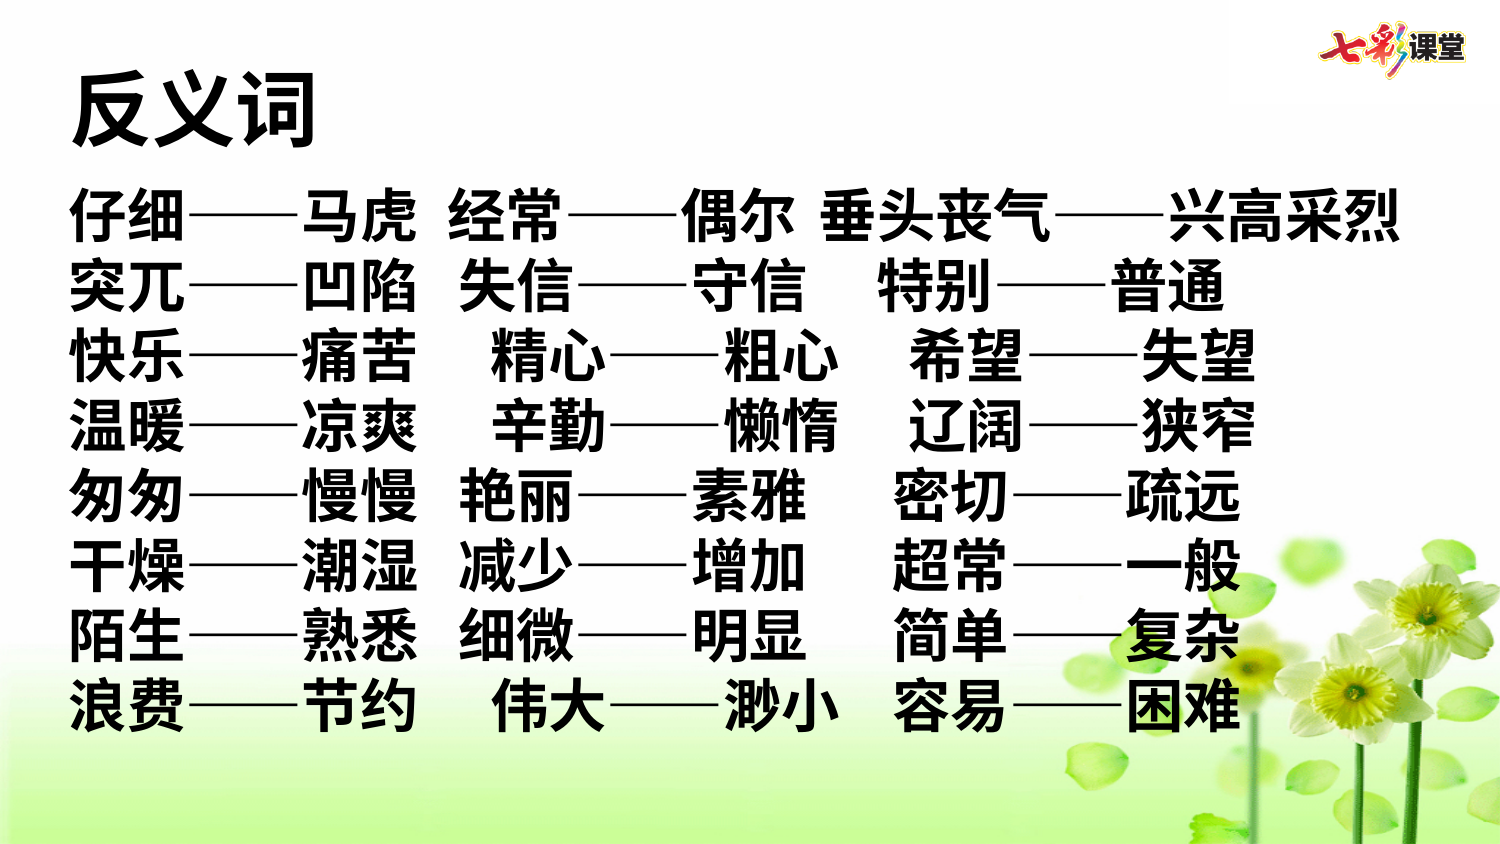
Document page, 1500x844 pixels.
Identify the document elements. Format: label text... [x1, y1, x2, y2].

text_box 反义词 [54, 50, 1338, 165]
picture [0, 0, 1500, 844]
text_box 仔细——马虎 经常——偶尔 垂头丧气——兴高采烈 突兀——凹陷 失信——守信 特别——普通 快乐——痛苦 精心——粗心 希望——失望 温暖——凉爽 辛勤——懒惰 辽阔——狭窄 匆匆——慢慢 艳丽——素雅 密切——疏远 干燥——潮湿 减少——增加 超常——一般 陌生——熟悉 细微——明显 简单——复杂 浪费——节约 伟大——渺小 容易——困难 [54, 172, 1483, 747]
